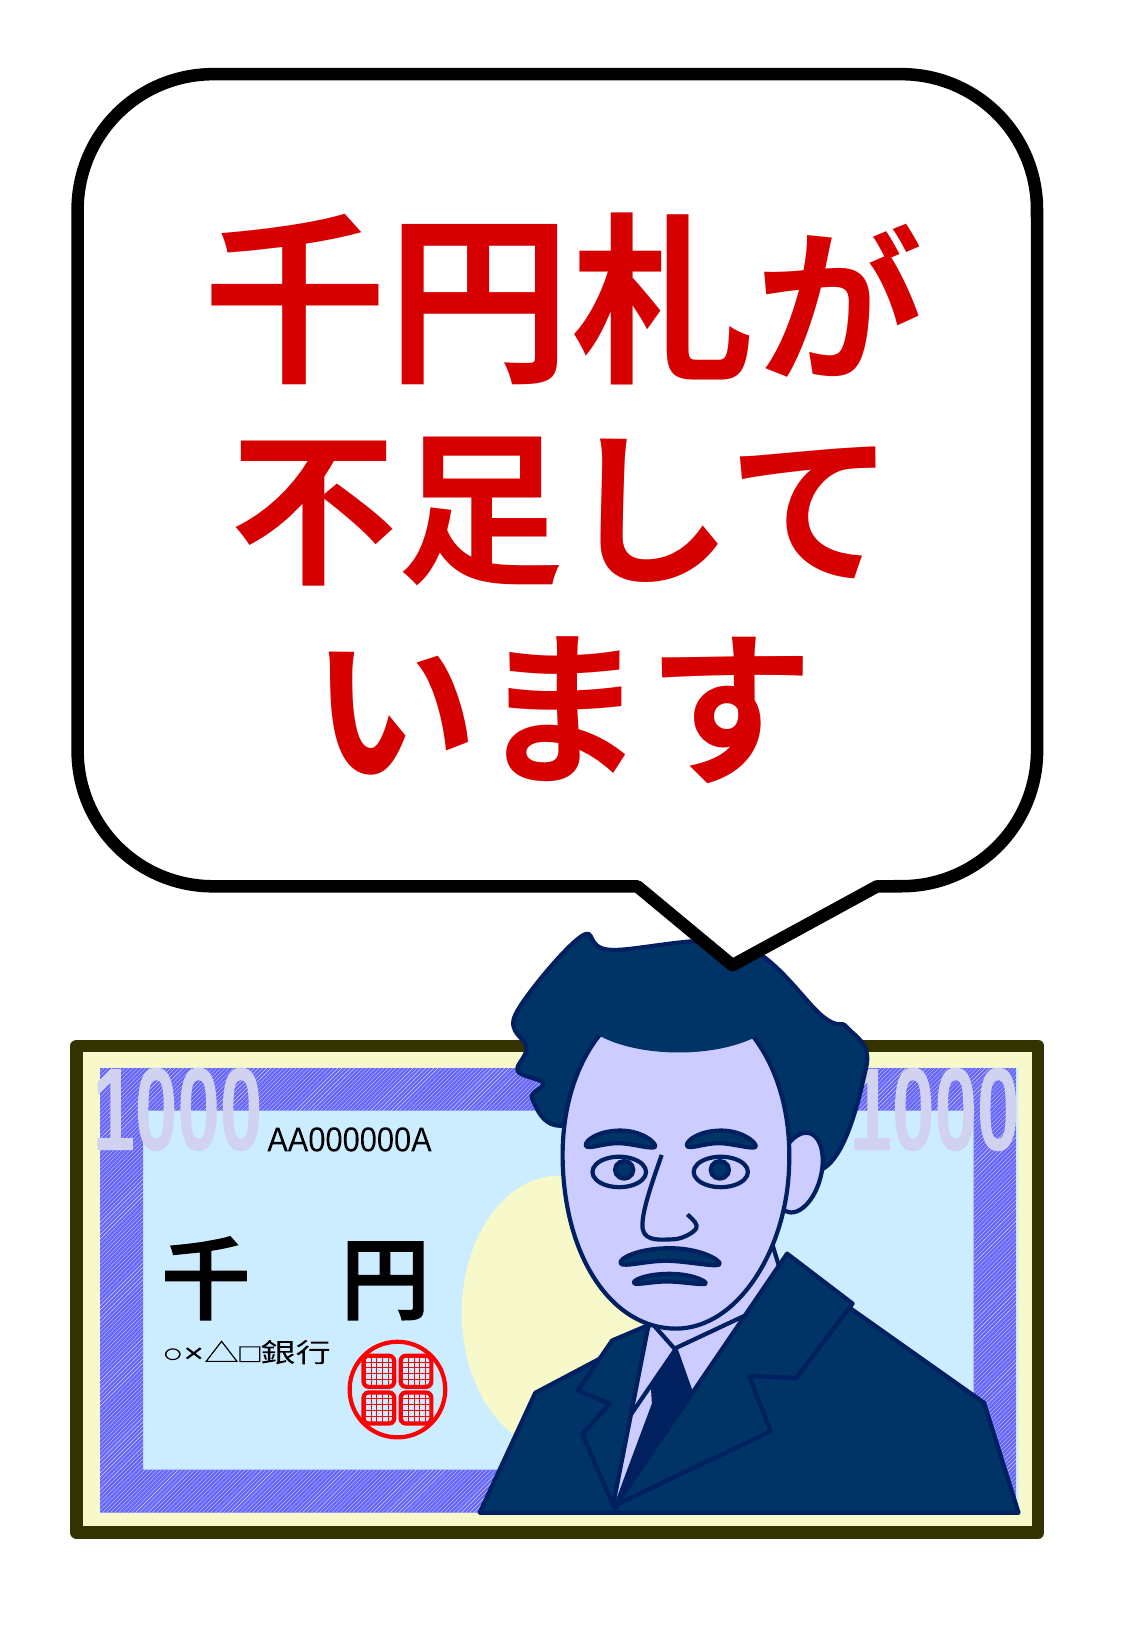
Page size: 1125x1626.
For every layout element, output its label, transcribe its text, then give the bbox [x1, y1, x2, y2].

text_box 千円札が 不足して います [1, 177, 1125, 813]
text_box [90, 813, 1025, 931]
text_box [79, 72, 1036, 177]
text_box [76, 933, 1039, 1533]
